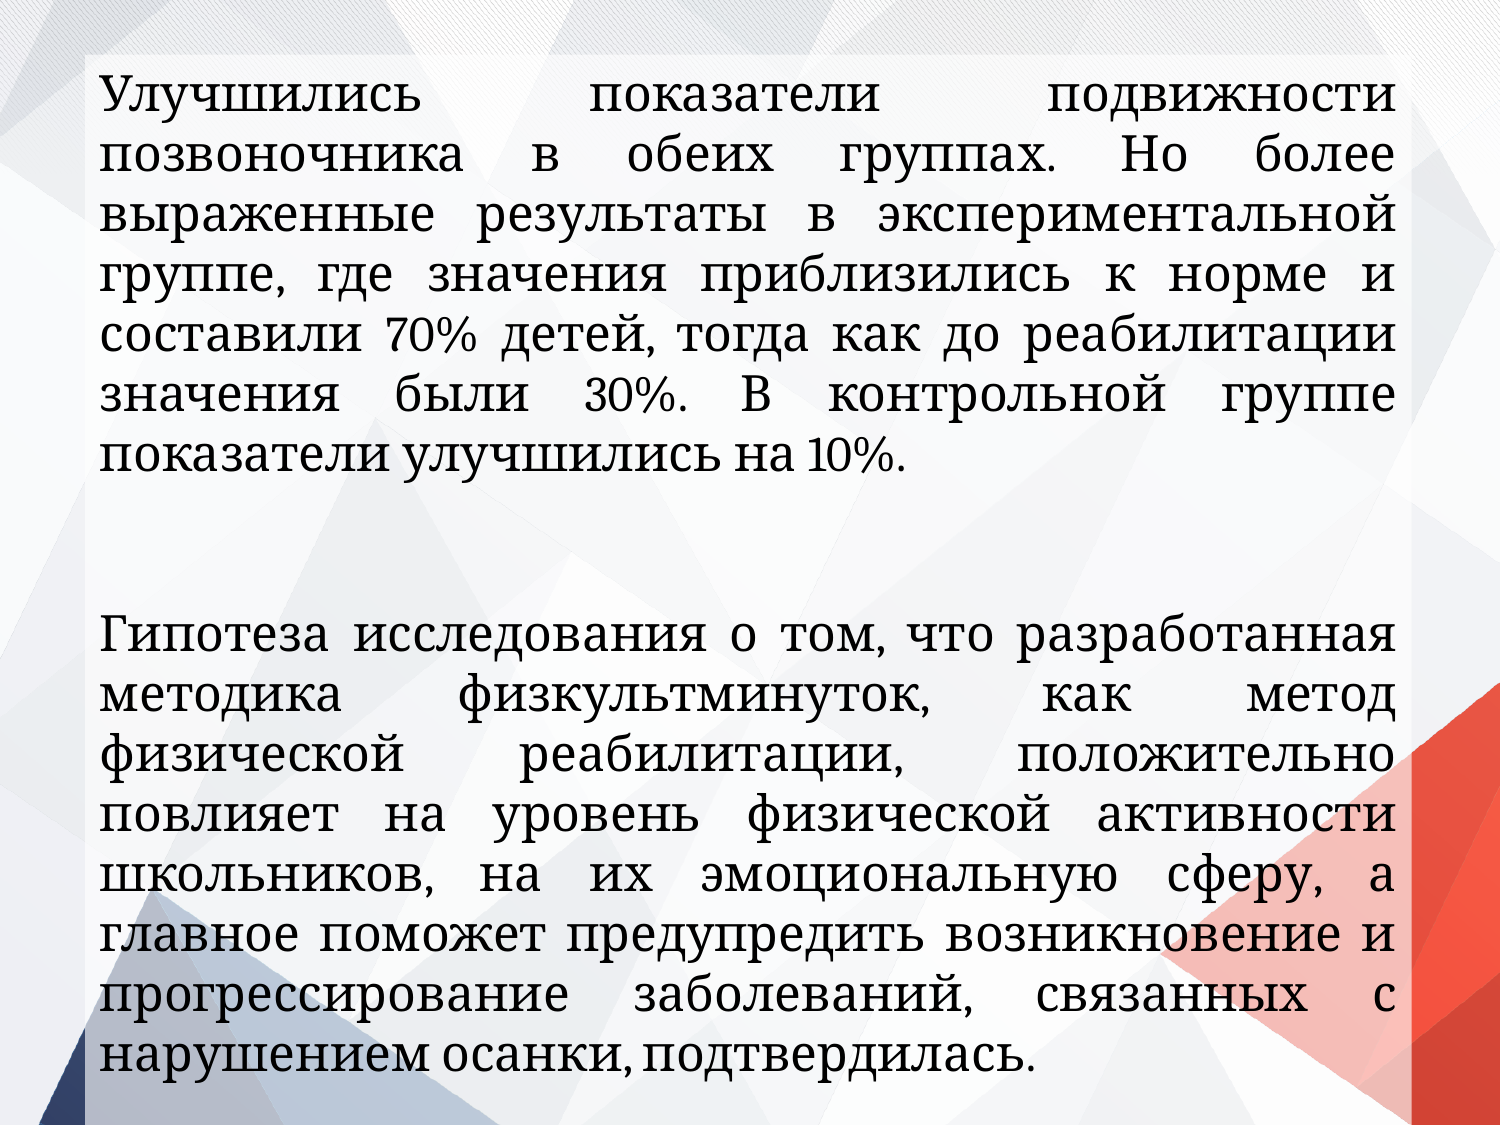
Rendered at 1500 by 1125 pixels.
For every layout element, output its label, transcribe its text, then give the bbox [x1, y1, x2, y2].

text_box Улучшились показатели подвижности позвоночника в обеих группах. Но более выраженные результаты в экспериментальной группе, где значения приблизились к норме и составили 70% детей, тогда как до реабилитации значения были 30%. В контрольной группе показатели улучшились на 10%. Гипотеза исследования о том, что разработанная методика физкультминуток, как метод физической реабилитации, положительно повлияет на уровень физической активности школьников, на их эмоциональную сферу, а главное поможет предупредить возникновение и прогрессирование заболеваний, связанных с нарушением осанки, подтвердилась. [83, 52, 1414, 1125]
picture [0, 0, 1500, 1125]
